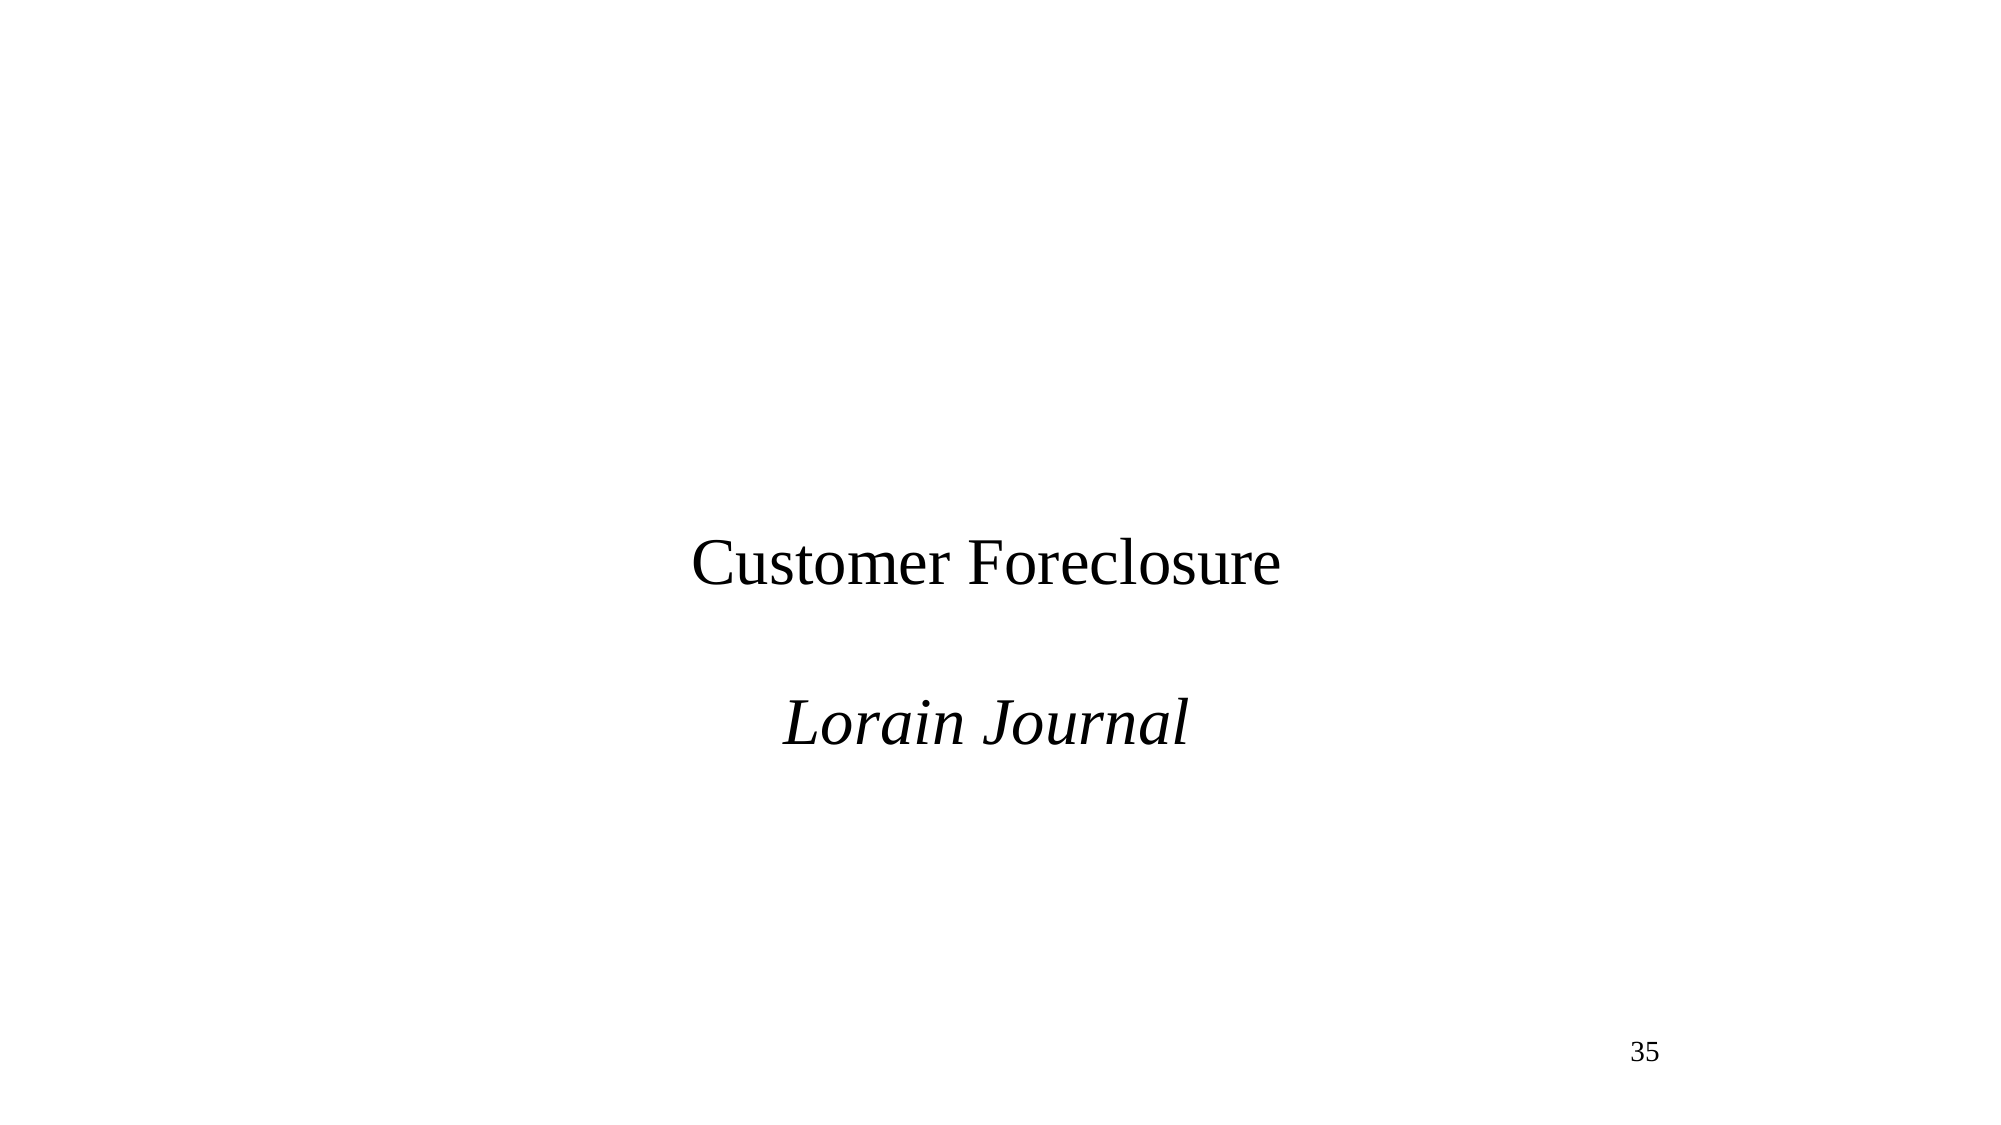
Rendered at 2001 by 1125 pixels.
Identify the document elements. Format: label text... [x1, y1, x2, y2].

subtitle [300, 637, 1700, 925]
slide_number 35 [1324, 1024, 1676, 1103]
title Customer Foreclosure Lorain Journal [350, 516, 1625, 637]
